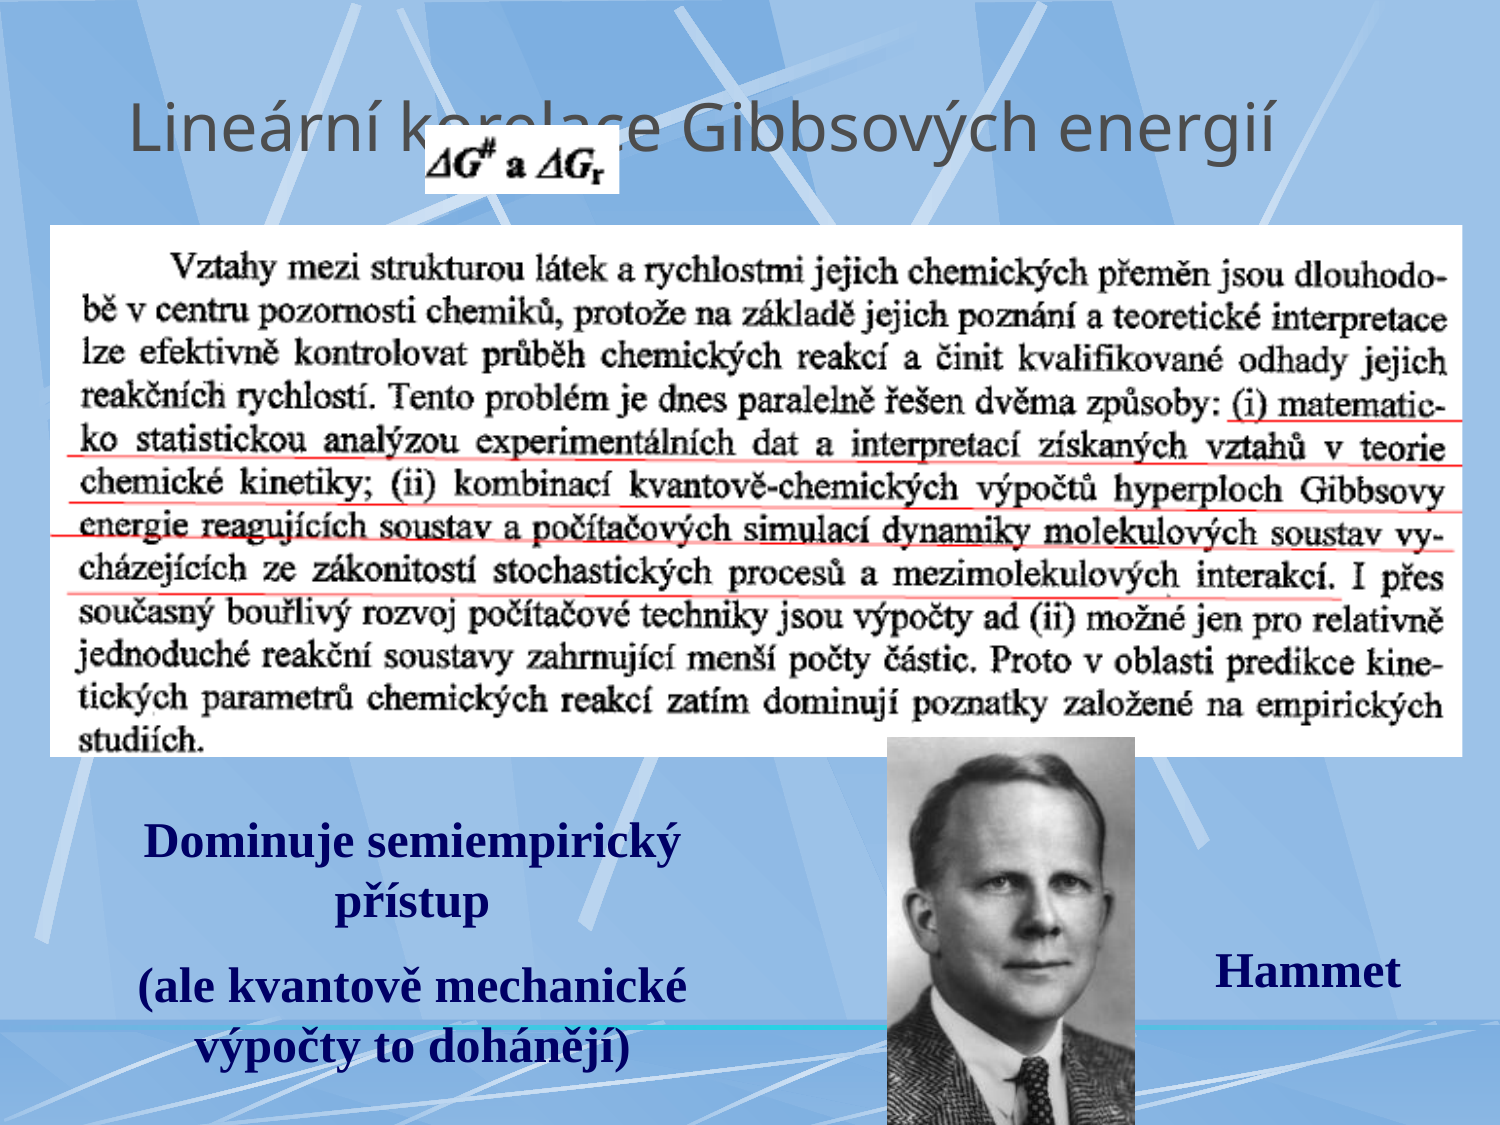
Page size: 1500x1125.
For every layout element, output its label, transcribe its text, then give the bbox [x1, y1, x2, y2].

title Lineární korelace Gibbsových energií [112, 37, 1388, 213]
picture [424, 124, 620, 194]
text_box Dominuje semiempirický přístup (ale kvantově mechanické výpočty to dohánějí) [50, 800, 775, 1080]
picture [49, 224, 1463, 1125]
text_box Hammet [1187, 930, 1430, 1005]
